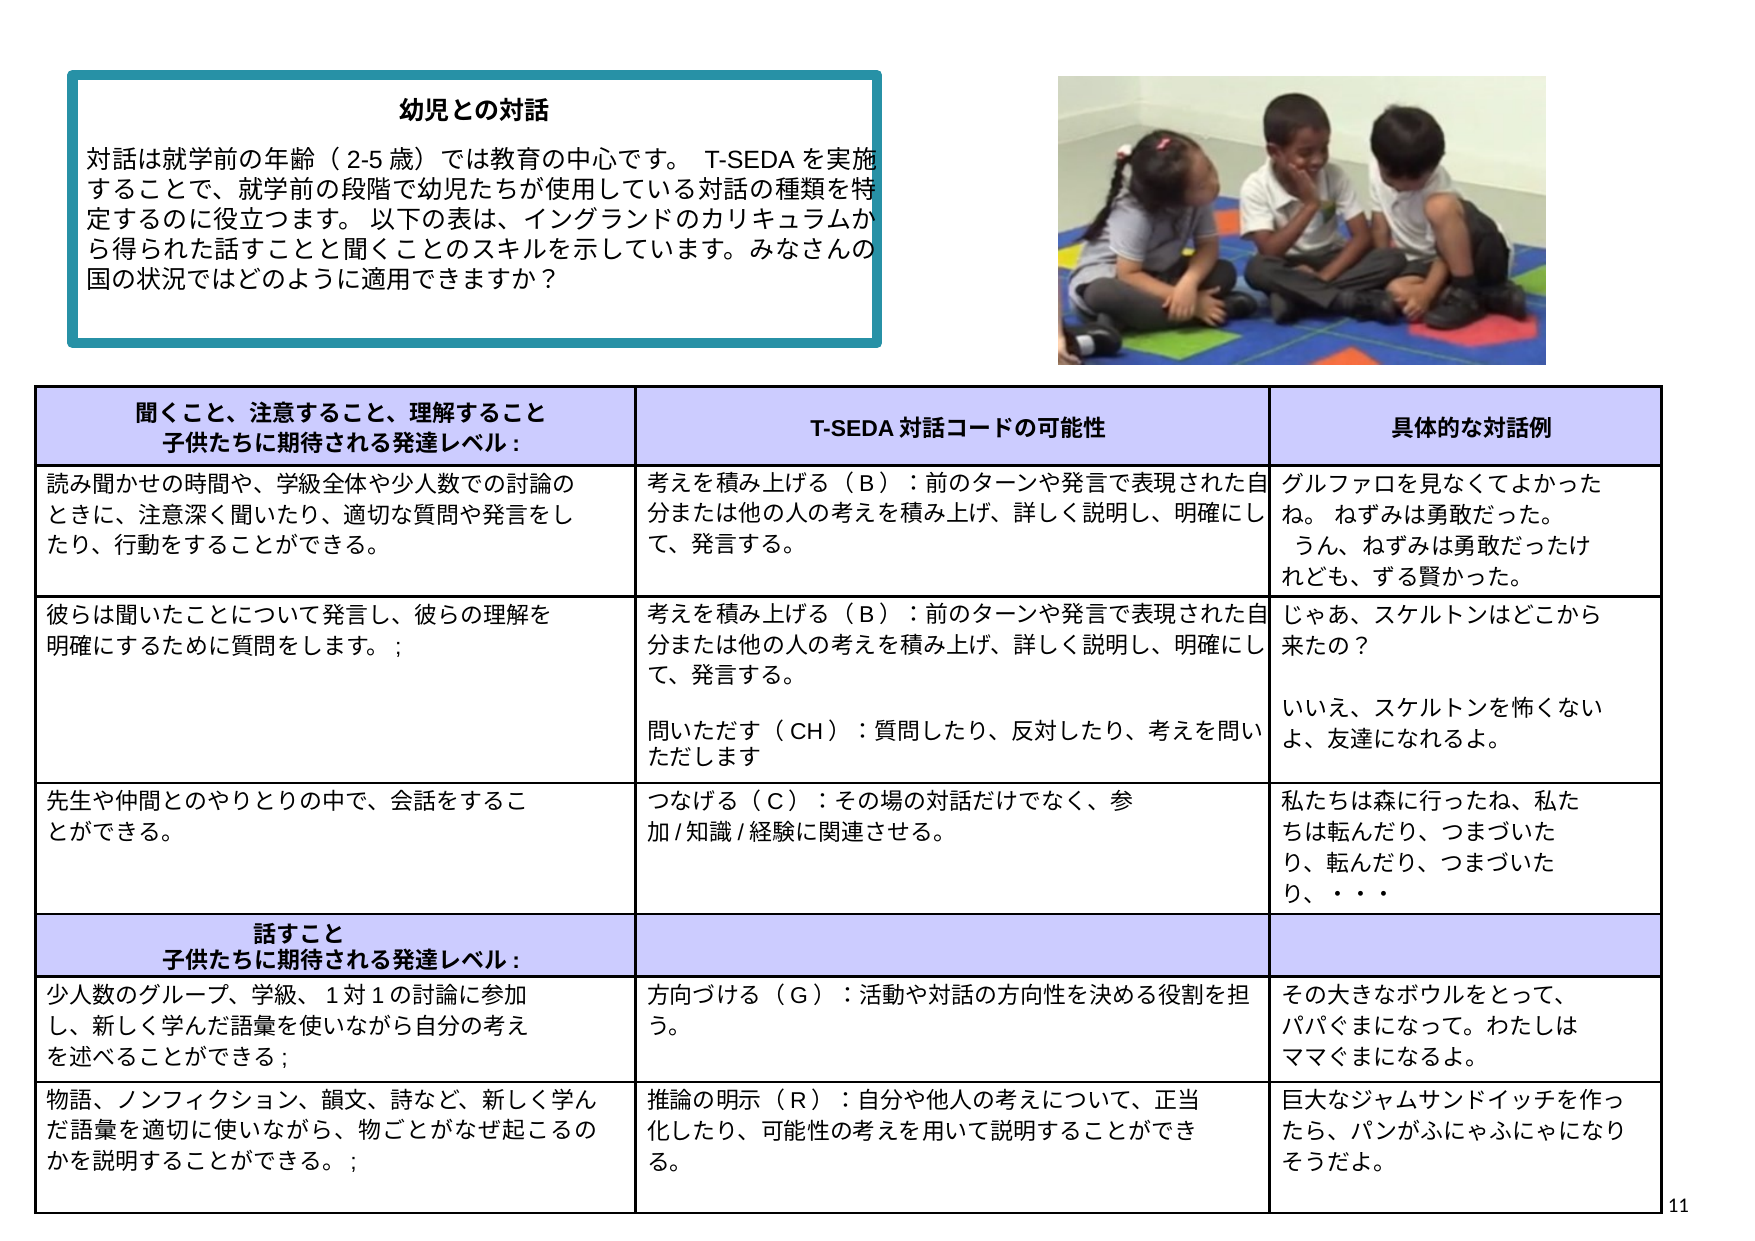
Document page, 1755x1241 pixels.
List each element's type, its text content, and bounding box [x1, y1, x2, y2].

table_cell [1271, 915, 1660, 975]
table_cell つなげる（C）：その場の対話だけでなく、参加/知識/経験に関連させる。 [637, 784, 1268, 913]
table_cell 考えを積み上げる（B）：前のターンや発言で表現された自分または他の人の考えを積み上げ、詳しく説明し、明確にして、発言する。 問いただす（CH）：質問したり、反対したり、考えを問いただします [637, 598, 1268, 782]
table_cell 彼らは聞いたことについて発言し、彼らの理解を明確にするために質問をします。; [37, 598, 634, 782]
text_box 幼児との対話 対話は就学前の年齢（2-5歳）では教育の中心です。 T-SEDAを実施することで、就学前の段階で幼児たちが使用している対話の種類を特定するのに役立つます。 以下の表は、イングランドのカリキュラムから得られた話すことと聞くことのスキルを示しています。みなさんの国の状況ではどのように適用できますか？ [72, 75, 877, 343]
table_cell 私たちは森に行ったね、私たちは転んだり、つまづいたり、転んだり、つまづいたり、・・・ [1271, 784, 1660, 913]
picture [1057, 76, 1547, 365]
table_cell 物語、ノンフィクション、韻文、詩など、新しく学んだ語彙を適切に使いながら、物ごとがなぜ起こるのかを説明することができる。; [37, 1083, 634, 1212]
table_cell [637, 915, 1268, 975]
table_cell グルファロを見なくてよかったね。 ねずみは勇敢だった。 うん、ねずみは勇敢だったけれども、ずる賢かった。 [1271, 467, 1660, 595]
table_cell 巨大なジャムサンドイッチを作ったら、パンがふにゃふにゃになりそうだよ。 [1271, 1083, 1660, 1212]
table_header 具体的な対話例 [1271, 388, 1660, 464]
table_cell 少人数のグループ、学級、1対1の討論に参加し、新しく学んだ語彙を使いながら自分の考えを述べることができる; [37, 978, 634, 1081]
table_header 聞くこと、注意すること、理解すること 子供たちに期待される発達レベル: [37, 388, 634, 464]
table_cell 方向づける（G）：活動や対話の方向性を決める役割を担う。 [637, 978, 1268, 1081]
table_cell 考えを積み上げる（B）：前のターンや発言で表現された自分または他の人の考えを積み上げ、詳しく説明し、明確にして、発言する。 [637, 467, 1268, 595]
table_cell 推論の明示（R）：自分や他人の考えについて、正当化したり、可能性の考えを用いて説明することができる。 [637, 1083, 1268, 1212]
slide_number 11 [1661, 1189, 1698, 1241]
table_cell その大きなボウルをとって、パパぐまになって。わたしはママぐまになるよ。 [1271, 978, 1660, 1081]
table_cell じゃあ、スケルトンはどこから来たの？ いいえ、スケルトンを怖くないよ、友達になれるよ。 [1271, 598, 1660, 782]
table_cell 話すこと 子供たちに期待される発達レベル: [37, 915, 634, 975]
table_cell 先生や仲間とのやりとりの中で、会話をすることができる。 [37, 784, 634, 913]
table_header T-SEDA対話コードの可能性 [637, 388, 1268, 464]
table_cell 読み聞かせの時間や、学級全体や少人数での討論のときに、注意深く聞いたり、適切な質問や発言をしたり、行動をすることができる。 [37, 467, 634, 595]
